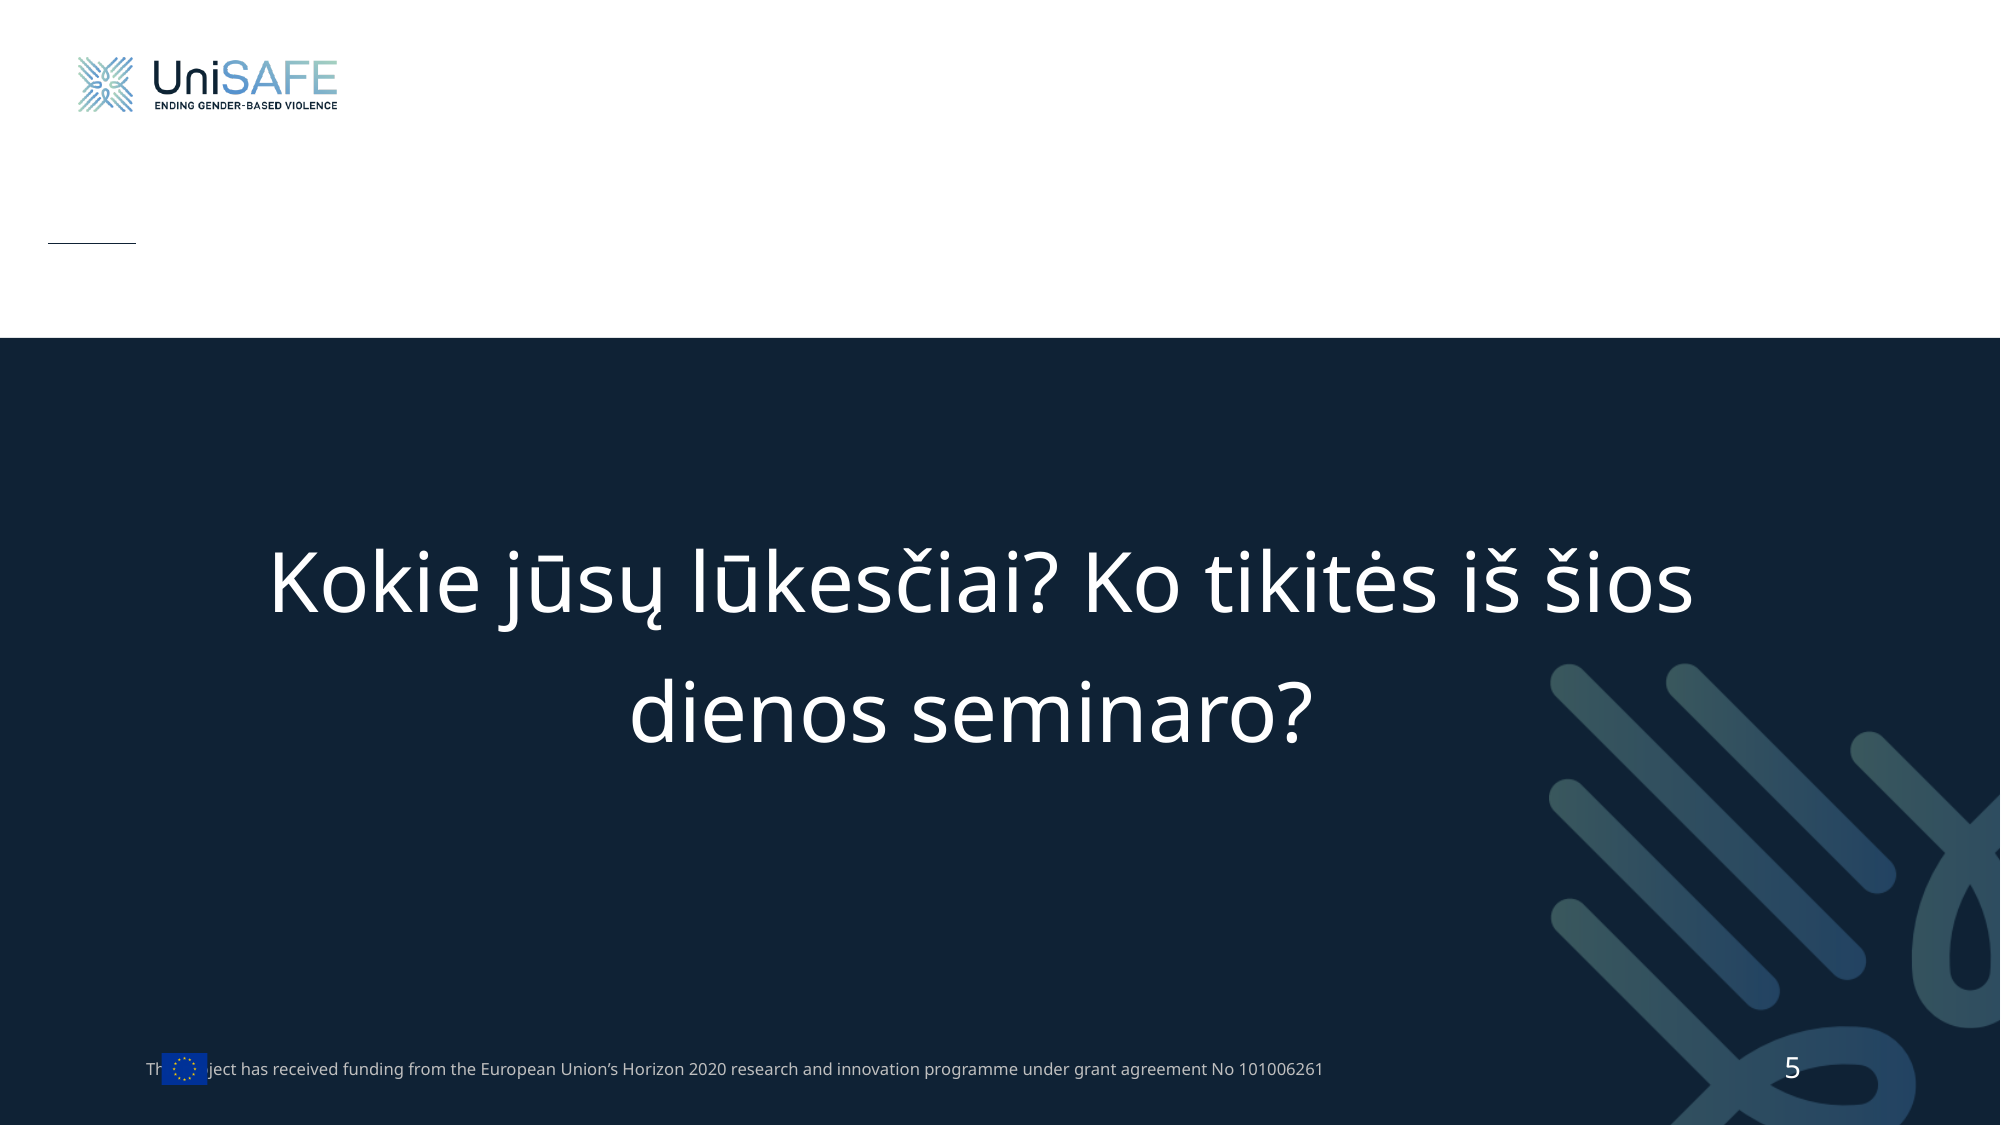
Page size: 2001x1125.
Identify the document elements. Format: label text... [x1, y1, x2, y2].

picture [78, 57, 337, 112]
text_box Kokie jūsų lūkesčiai? Ko tikitės iš šios dienos seminaro? [265, 491, 1700, 767]
